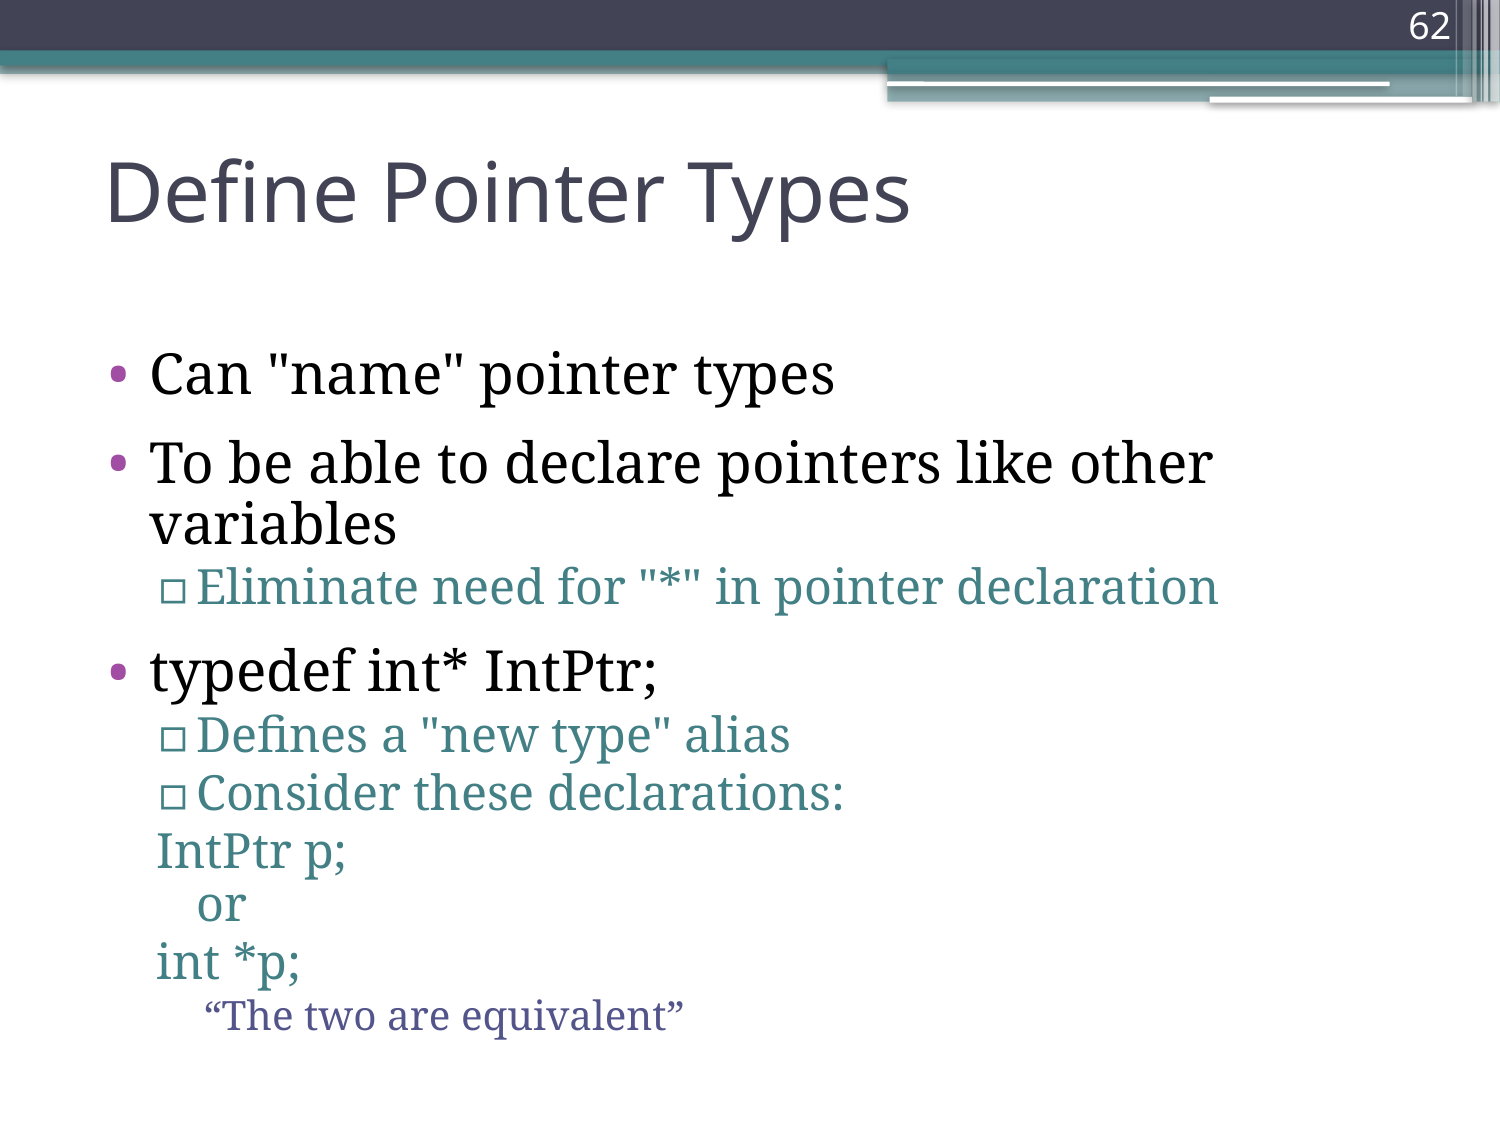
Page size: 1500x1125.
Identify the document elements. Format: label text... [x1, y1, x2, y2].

title Define Pointer Types [88, 101, 1439, 277]
list Can "name" pointer types To be able to declare pointers like other variables Eliminate need for "*" in pointer declaration typedef int* IntPtr; Defines a "new type" alias Consider these declarations: IntPtr p; or int *p; “The two are equivalent” [76, 338, 1427, 1048]
slide_number 62 [1341, 0, 1466, 61]
